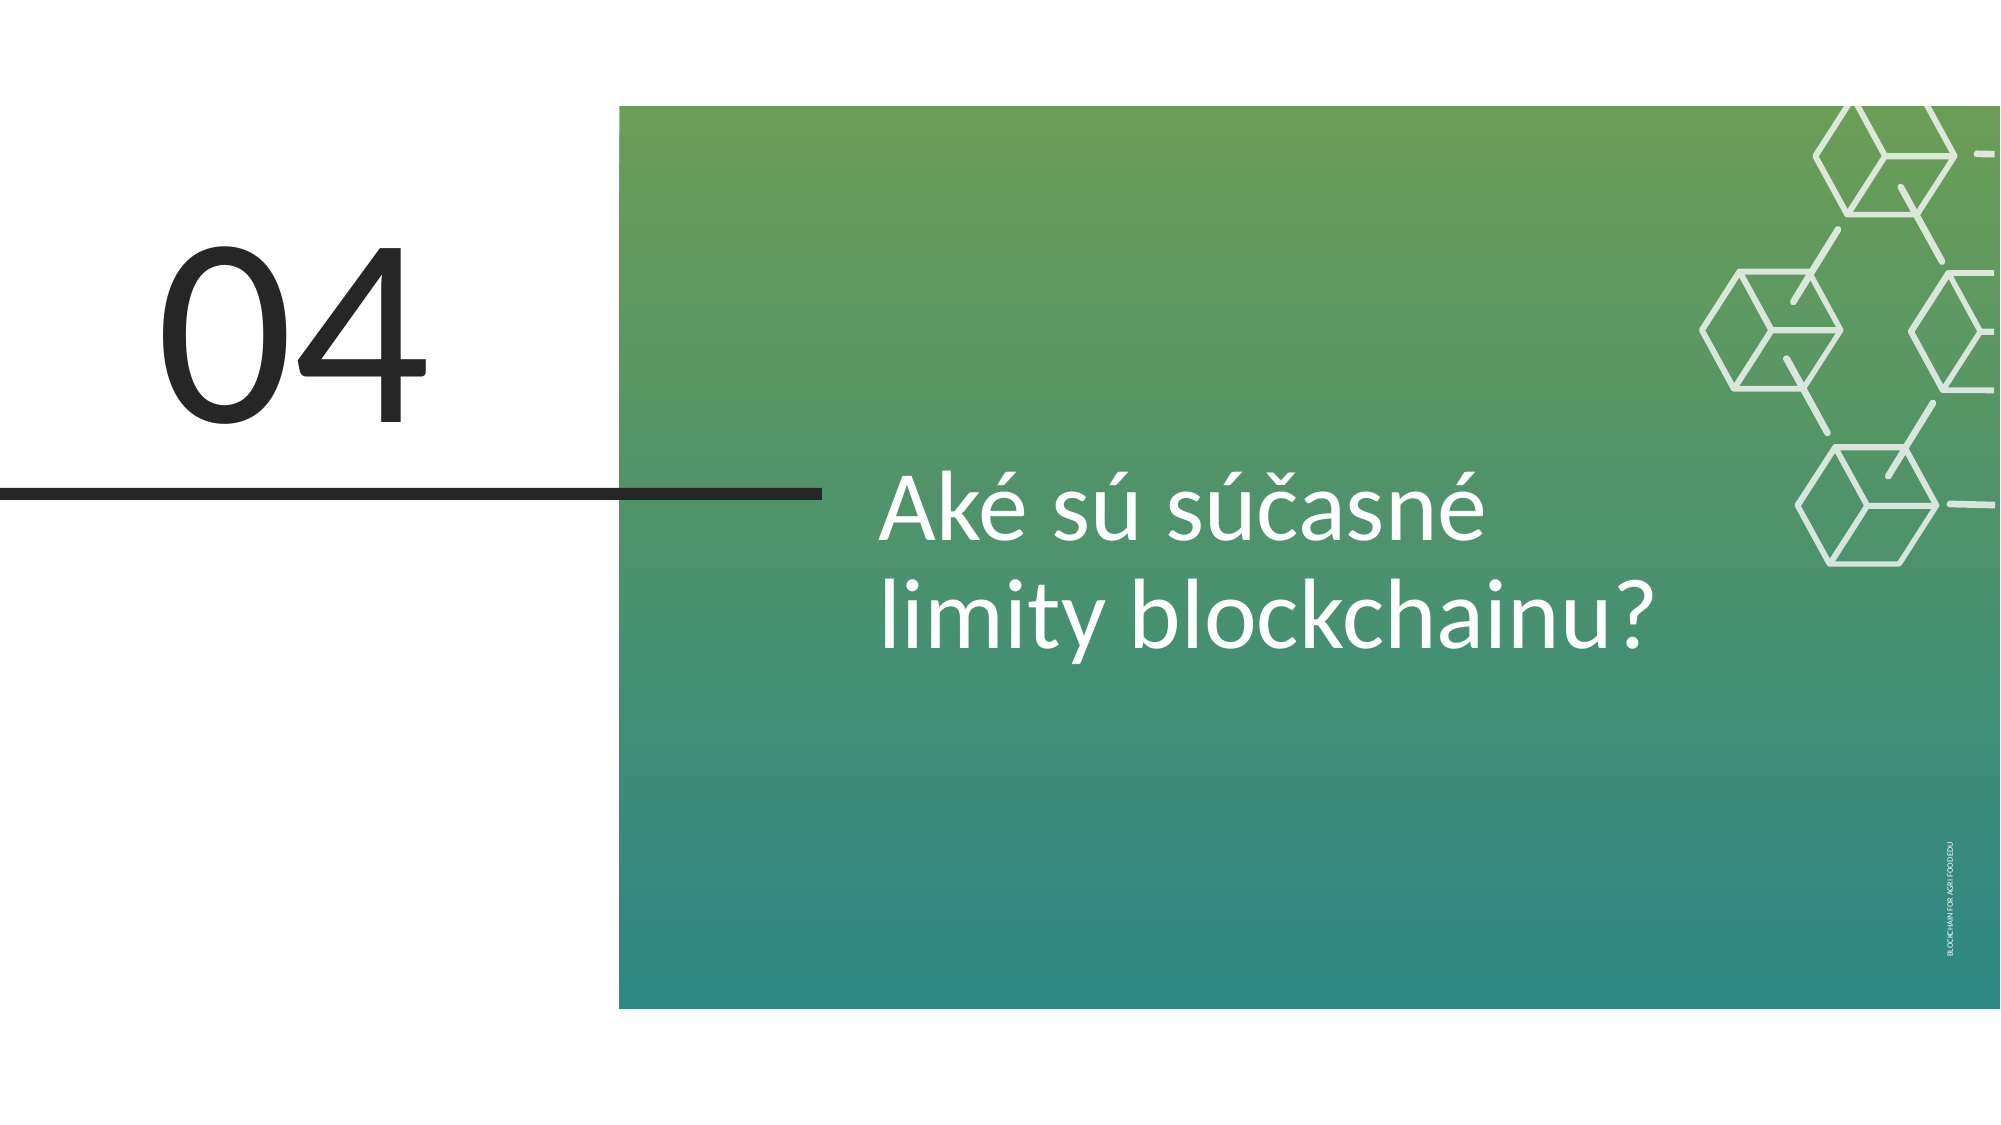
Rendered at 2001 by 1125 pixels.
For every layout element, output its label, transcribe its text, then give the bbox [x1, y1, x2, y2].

list Aké sú súčasné limity blockchainu? [864, 446, 1709, 899]
list 04 [141, 180, 481, 277]
